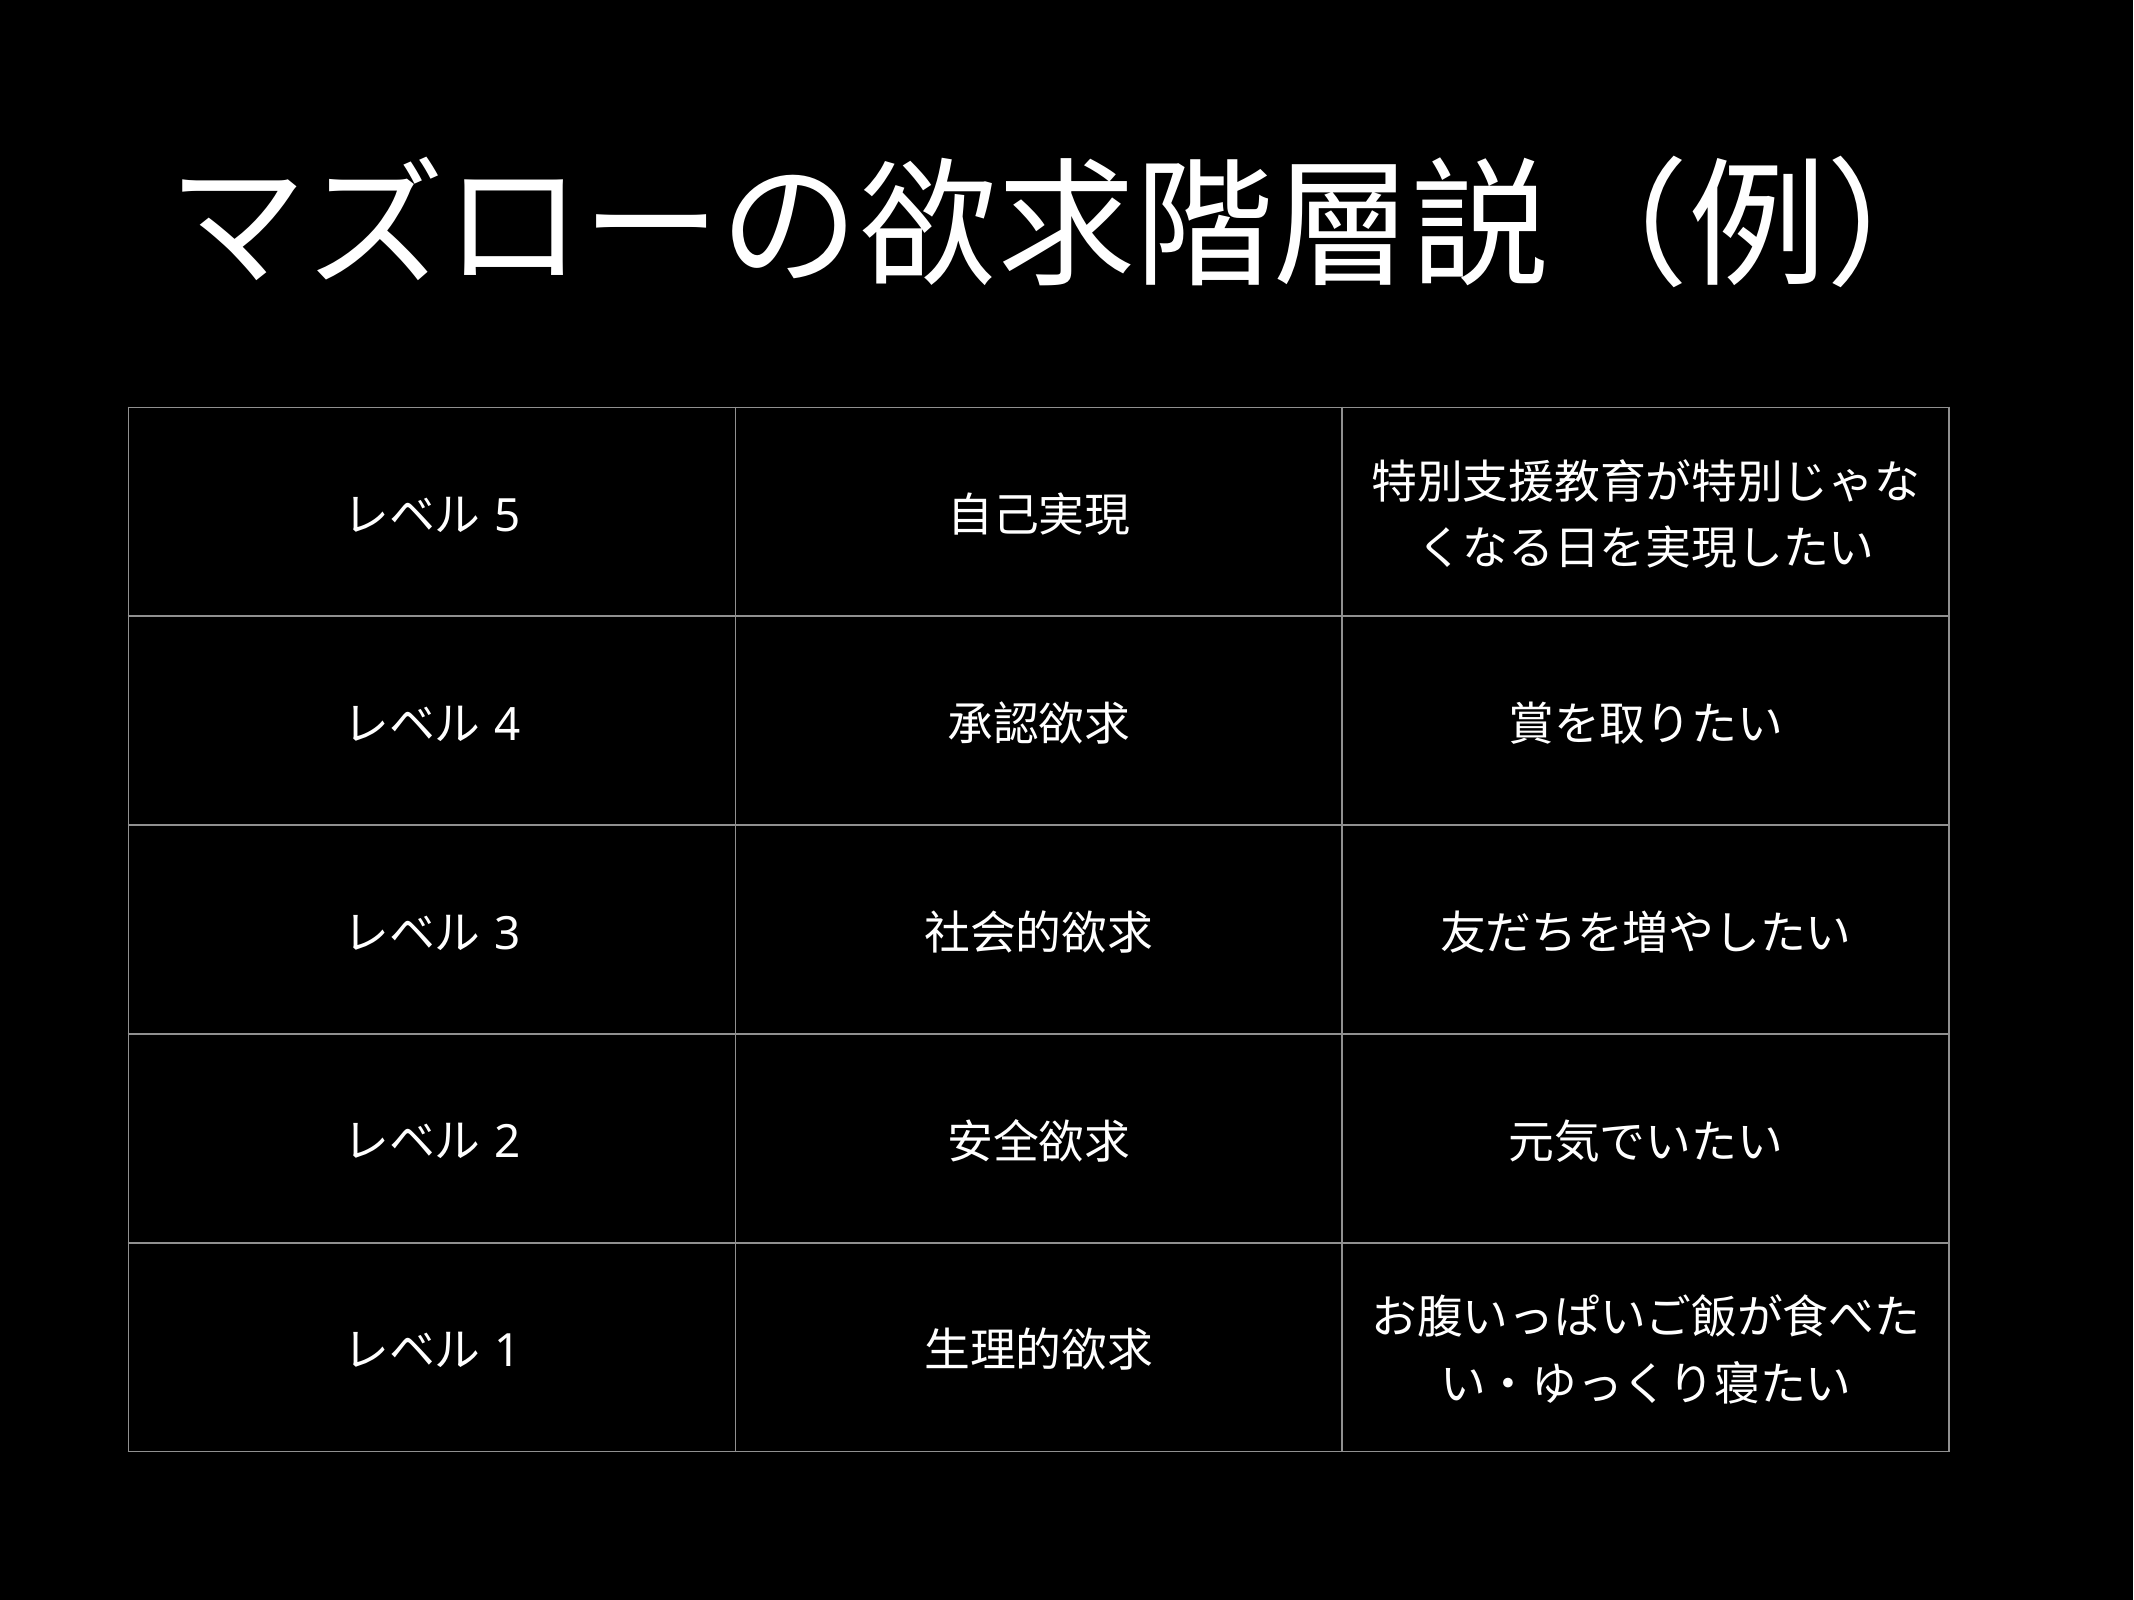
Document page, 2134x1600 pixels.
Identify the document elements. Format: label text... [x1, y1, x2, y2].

table_cell レベル4 [129, 617, 735, 824]
title マズローの欲求階層説（例） [155, 41, 1978, 397]
table_cell お腹いっぱいご飯が食べたい・ゆっくり寝たい [1343, 1244, 1948, 1451]
table_cell レベル1 [129, 1244, 735, 1451]
table_cell 元気でいたい [1343, 1035, 1948, 1242]
table_cell 賞を取りたい [1343, 617, 1948, 824]
table_header 特別支援教育が特別じゃなくなる日を実現したい [1343, 408, 1948, 615]
table_cell 社会的欲求 [736, 826, 1341, 1033]
table_cell 承認欲求 [736, 617, 1341, 824]
table_cell レベル3 [129, 826, 735, 1033]
table_header レベル5 [129, 408, 735, 615]
table_cell レベル2 [129, 1035, 735, 1242]
table_cell 生理的欲求 [736, 1244, 1341, 1451]
table_header 自己実現 [736, 408, 1341, 615]
table_cell 安全欲求 [736, 1035, 1341, 1242]
table_cell 友だちを増やしたい [1343, 826, 1948, 1033]
